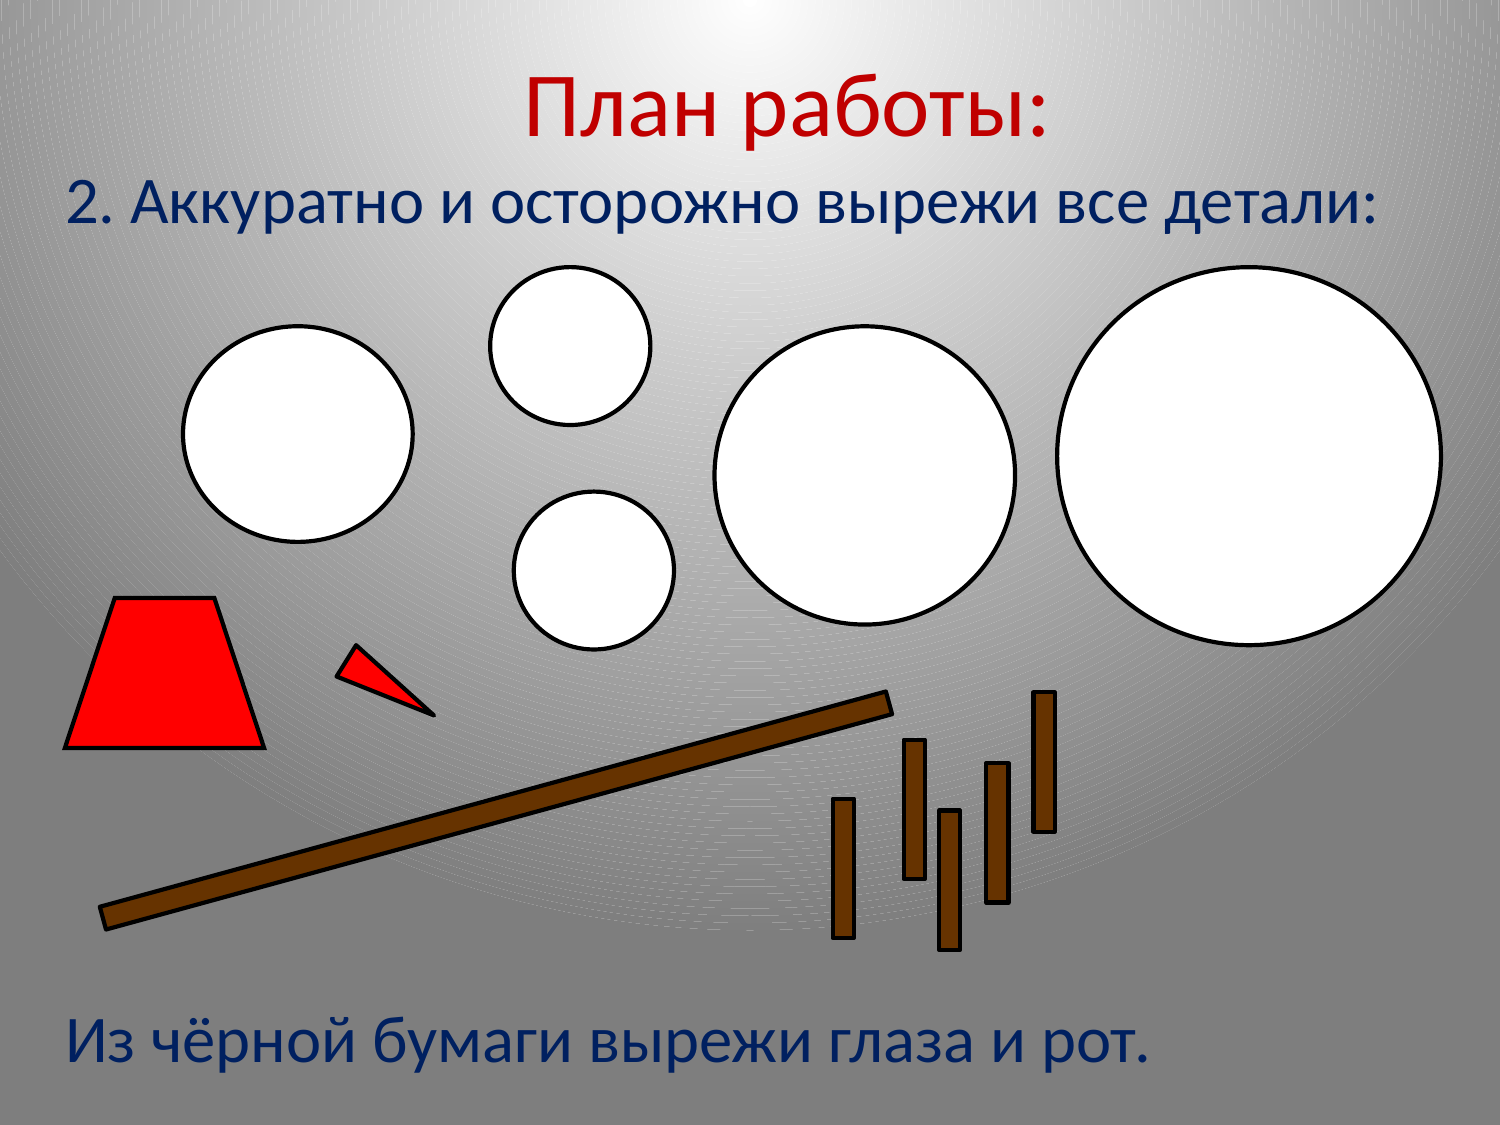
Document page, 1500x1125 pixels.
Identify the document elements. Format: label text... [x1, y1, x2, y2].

text_box [183, 326, 413, 542]
text_box [1057, 267, 1441, 646]
text_box [64, 597, 265, 748]
text_box [490, 267, 651, 426]
text_box [902, 738, 927, 881]
list 2. Аккуратно и осторожно вырежи все детали: Из чёрной бумаги вырежи глаза и рот. [50, 149, 1475, 1125]
text_box [334, 643, 436, 718]
text_box [1031, 690, 1057, 834]
text_box [97, 689, 895, 932]
text_box [831, 797, 856, 940]
text_box [513, 491, 674, 650]
title План работы: [75, 30, 1500, 169]
text_box [984, 761, 1011, 905]
text_box [937, 808, 962, 952]
text_box [714, 326, 1016, 625]
